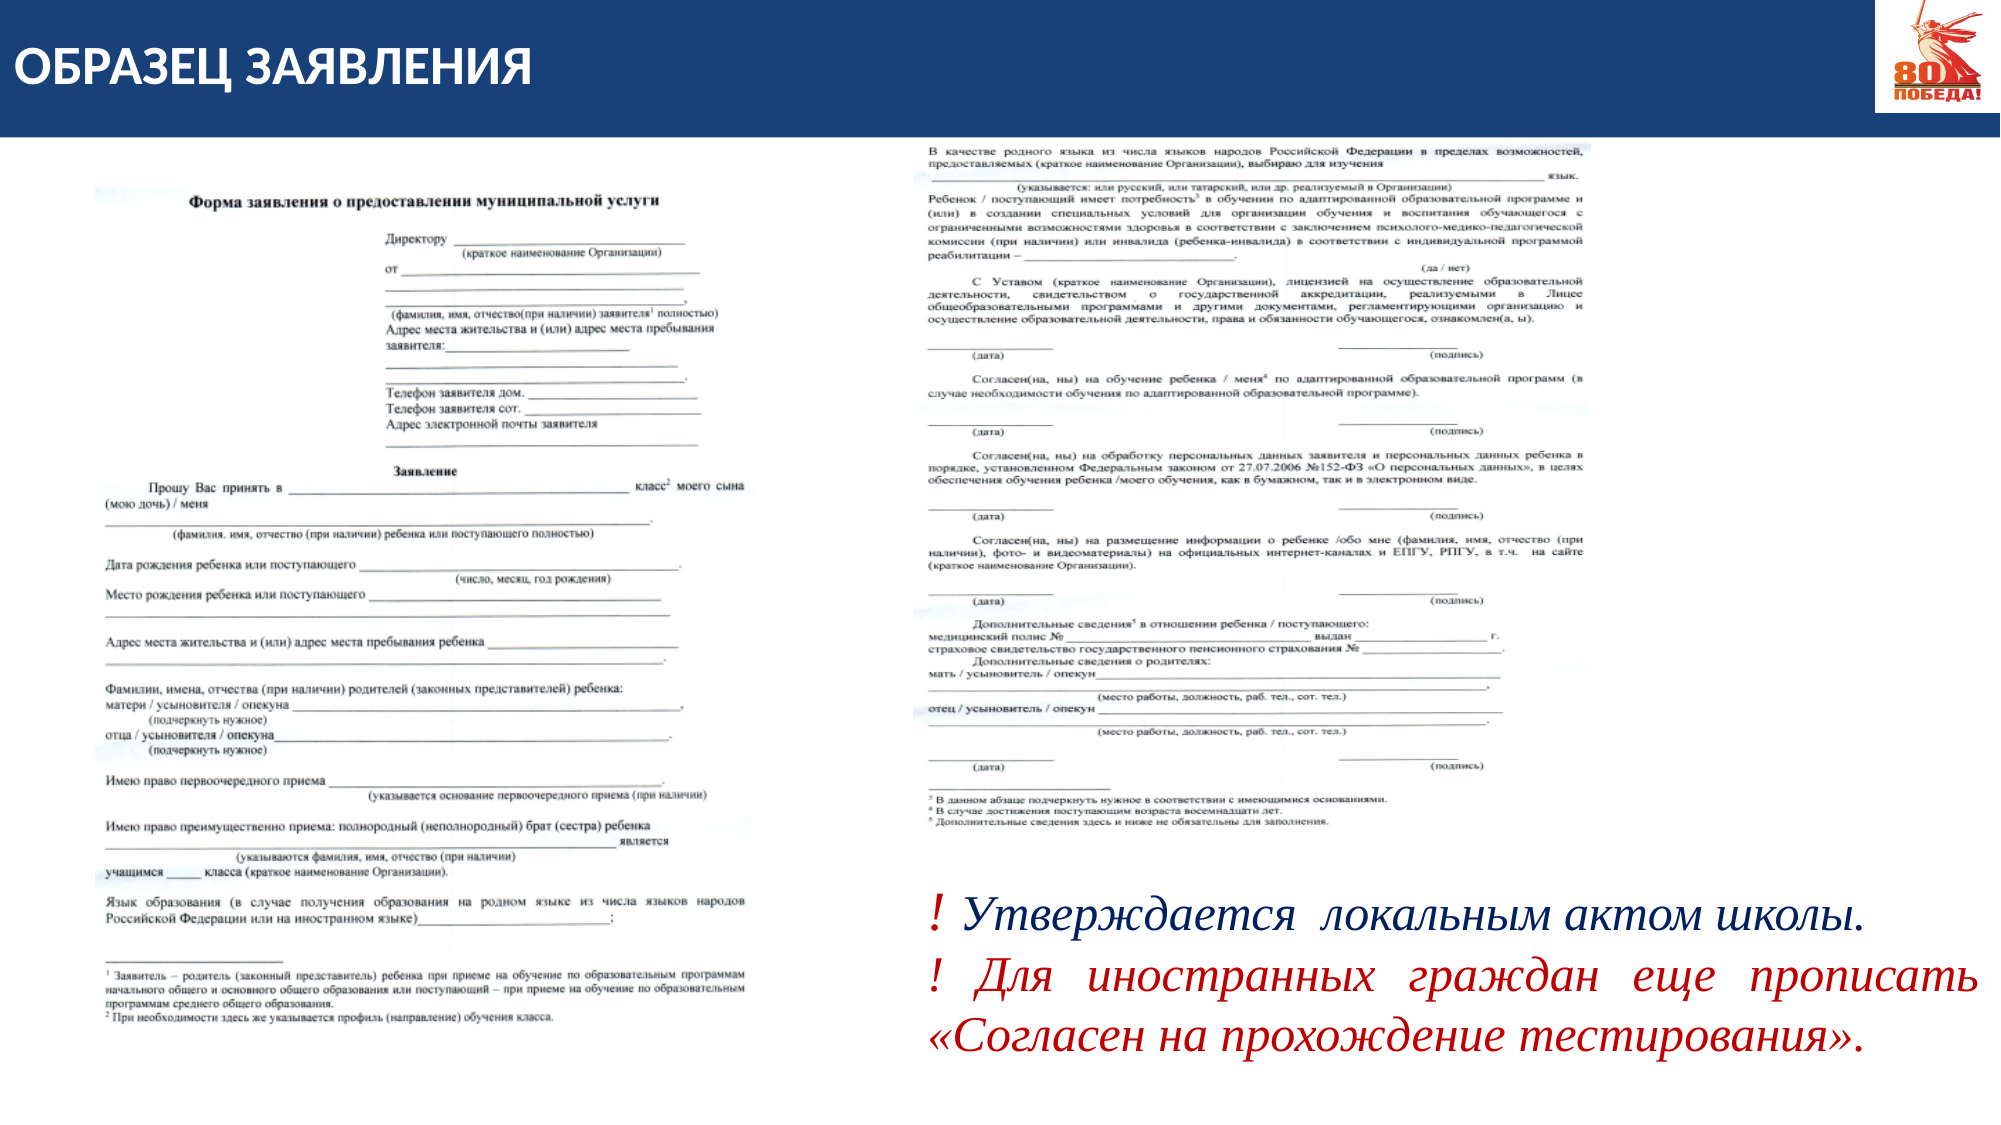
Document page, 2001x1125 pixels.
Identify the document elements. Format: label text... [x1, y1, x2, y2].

text_box ОБРАЗЕЦ ЗАЯВЛЕНИЯ [0, 0, 2000, 138]
picture [95, 187, 754, 1032]
picture [913, 89, 1591, 838]
text_box ! Утверждается локальным актом школы. ! Для иностранных граждан еще прописать «Согласен на прохождение тестирования». [911, 836, 1995, 1100]
picture [1875, 0, 2000, 113]
